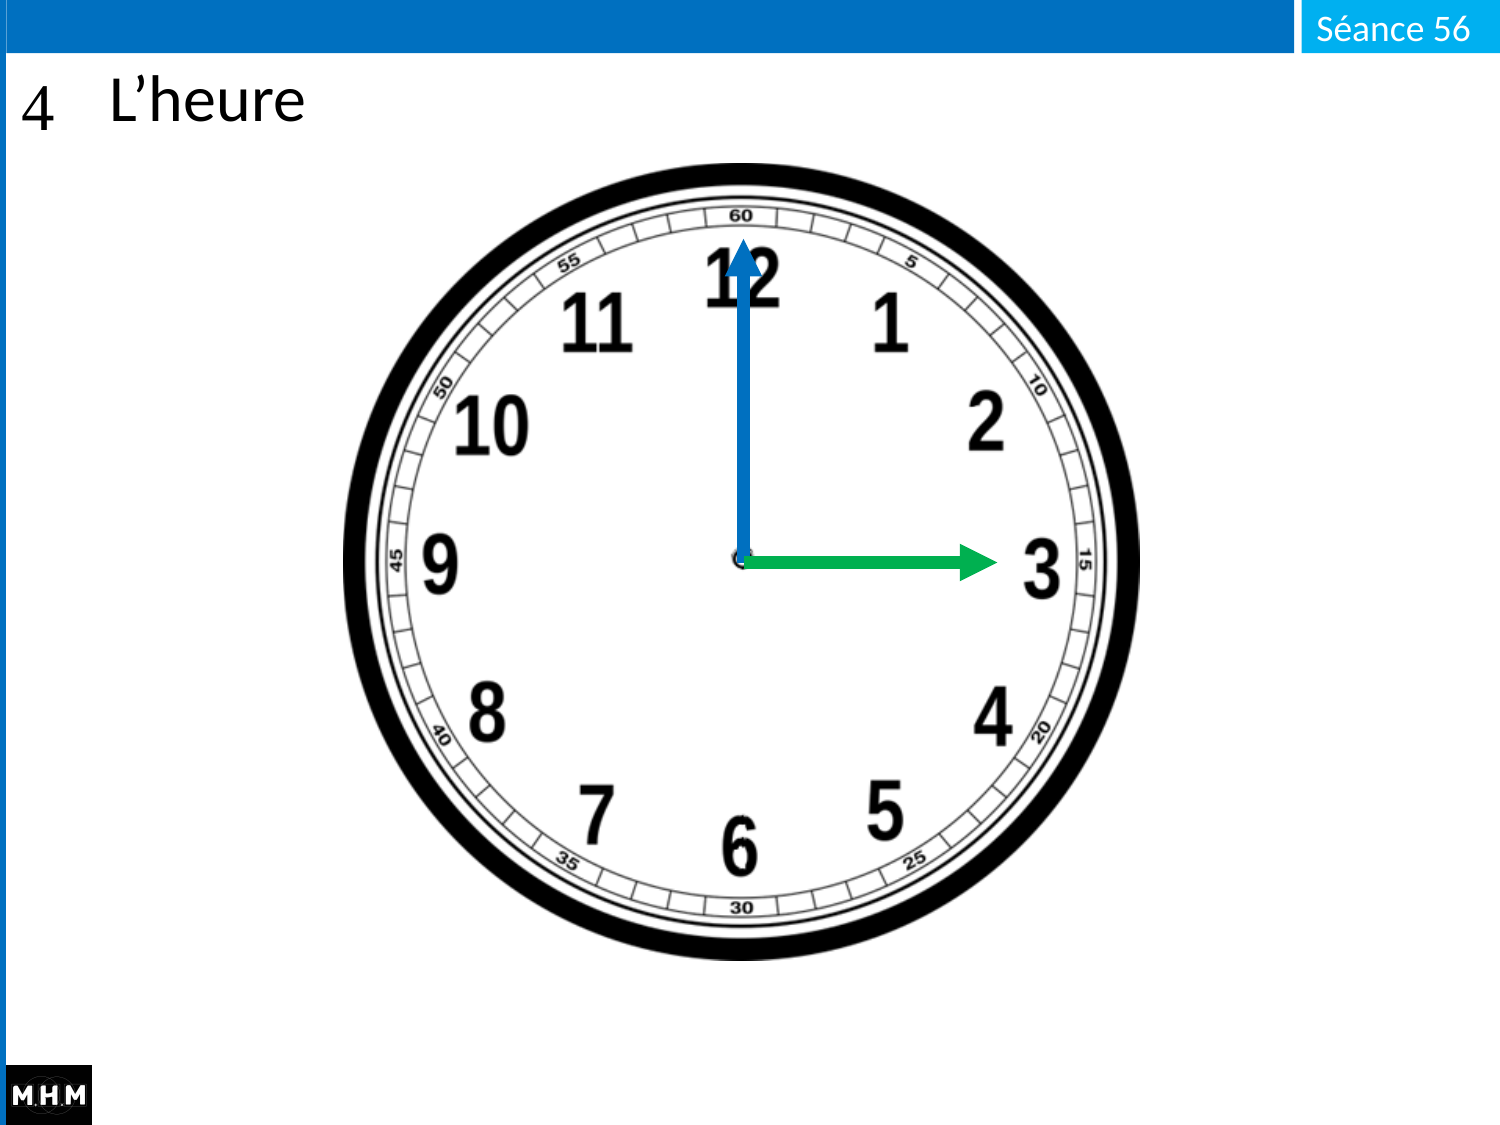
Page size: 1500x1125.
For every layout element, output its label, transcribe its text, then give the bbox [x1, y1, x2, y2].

picture [6, 1065, 92, 1125]
picture [343, 163, 1140, 961]
title L’heure [94, 57, 1389, 144]
